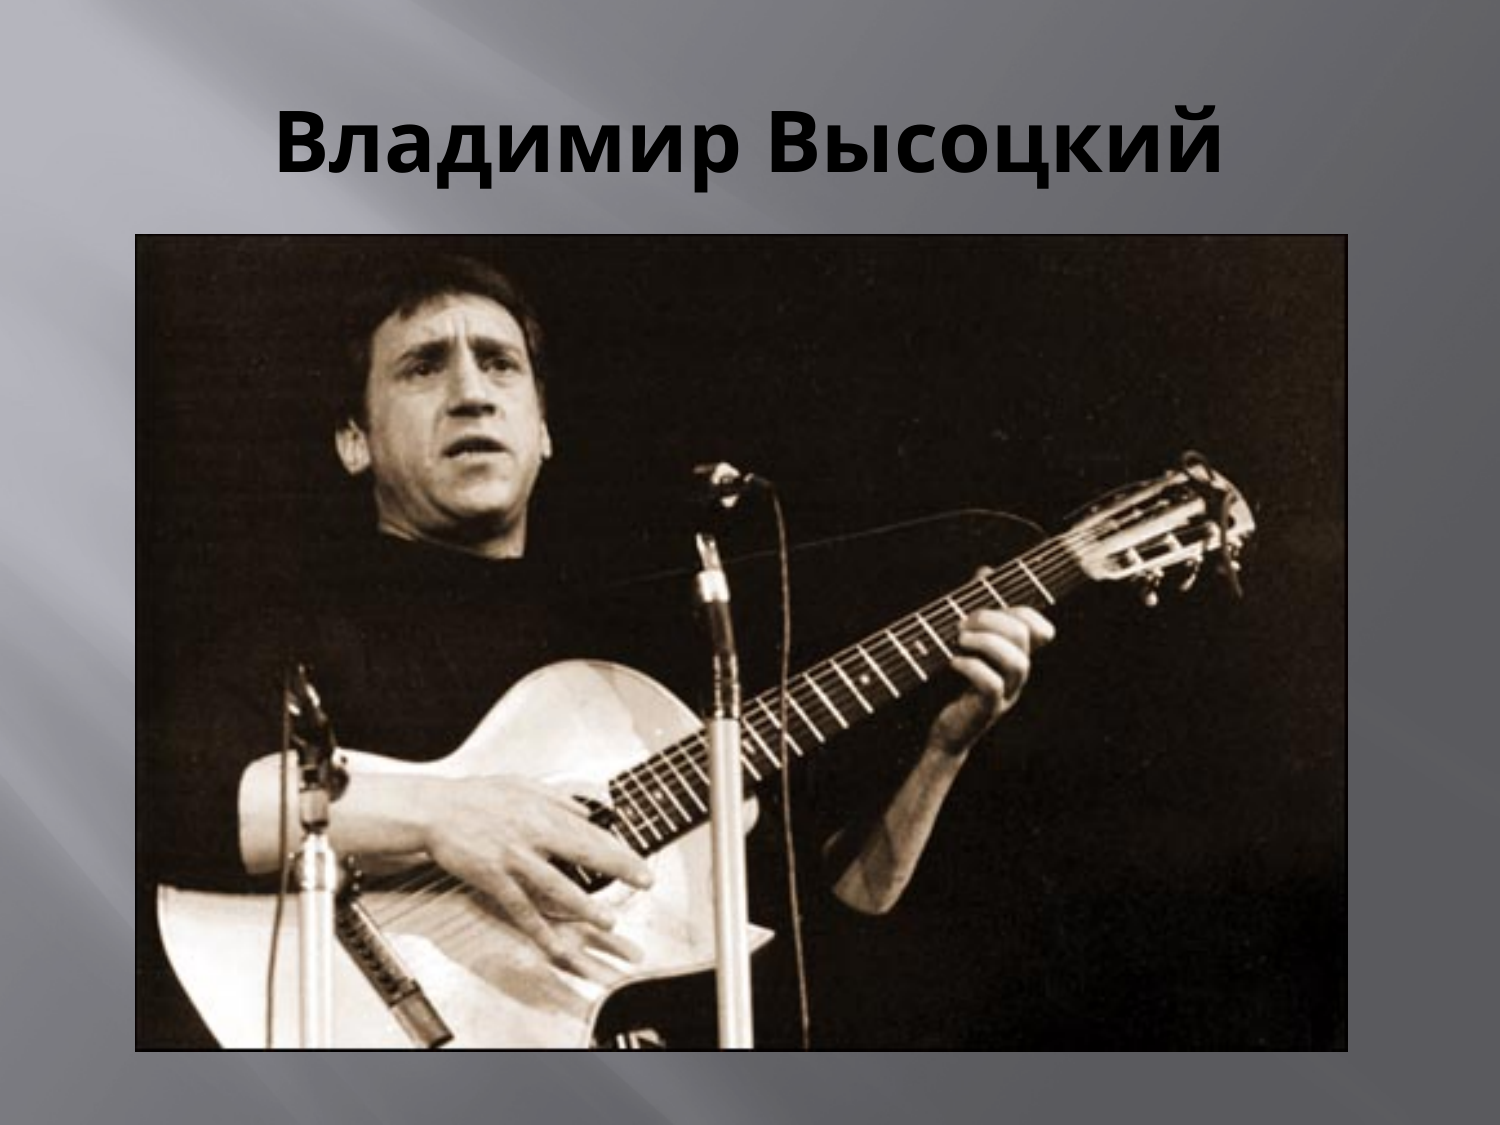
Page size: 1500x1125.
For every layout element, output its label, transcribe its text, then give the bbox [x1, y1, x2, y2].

title Владимир Высоцкий [75, 45, 1425, 233]
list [135, 234, 1348, 1052]
